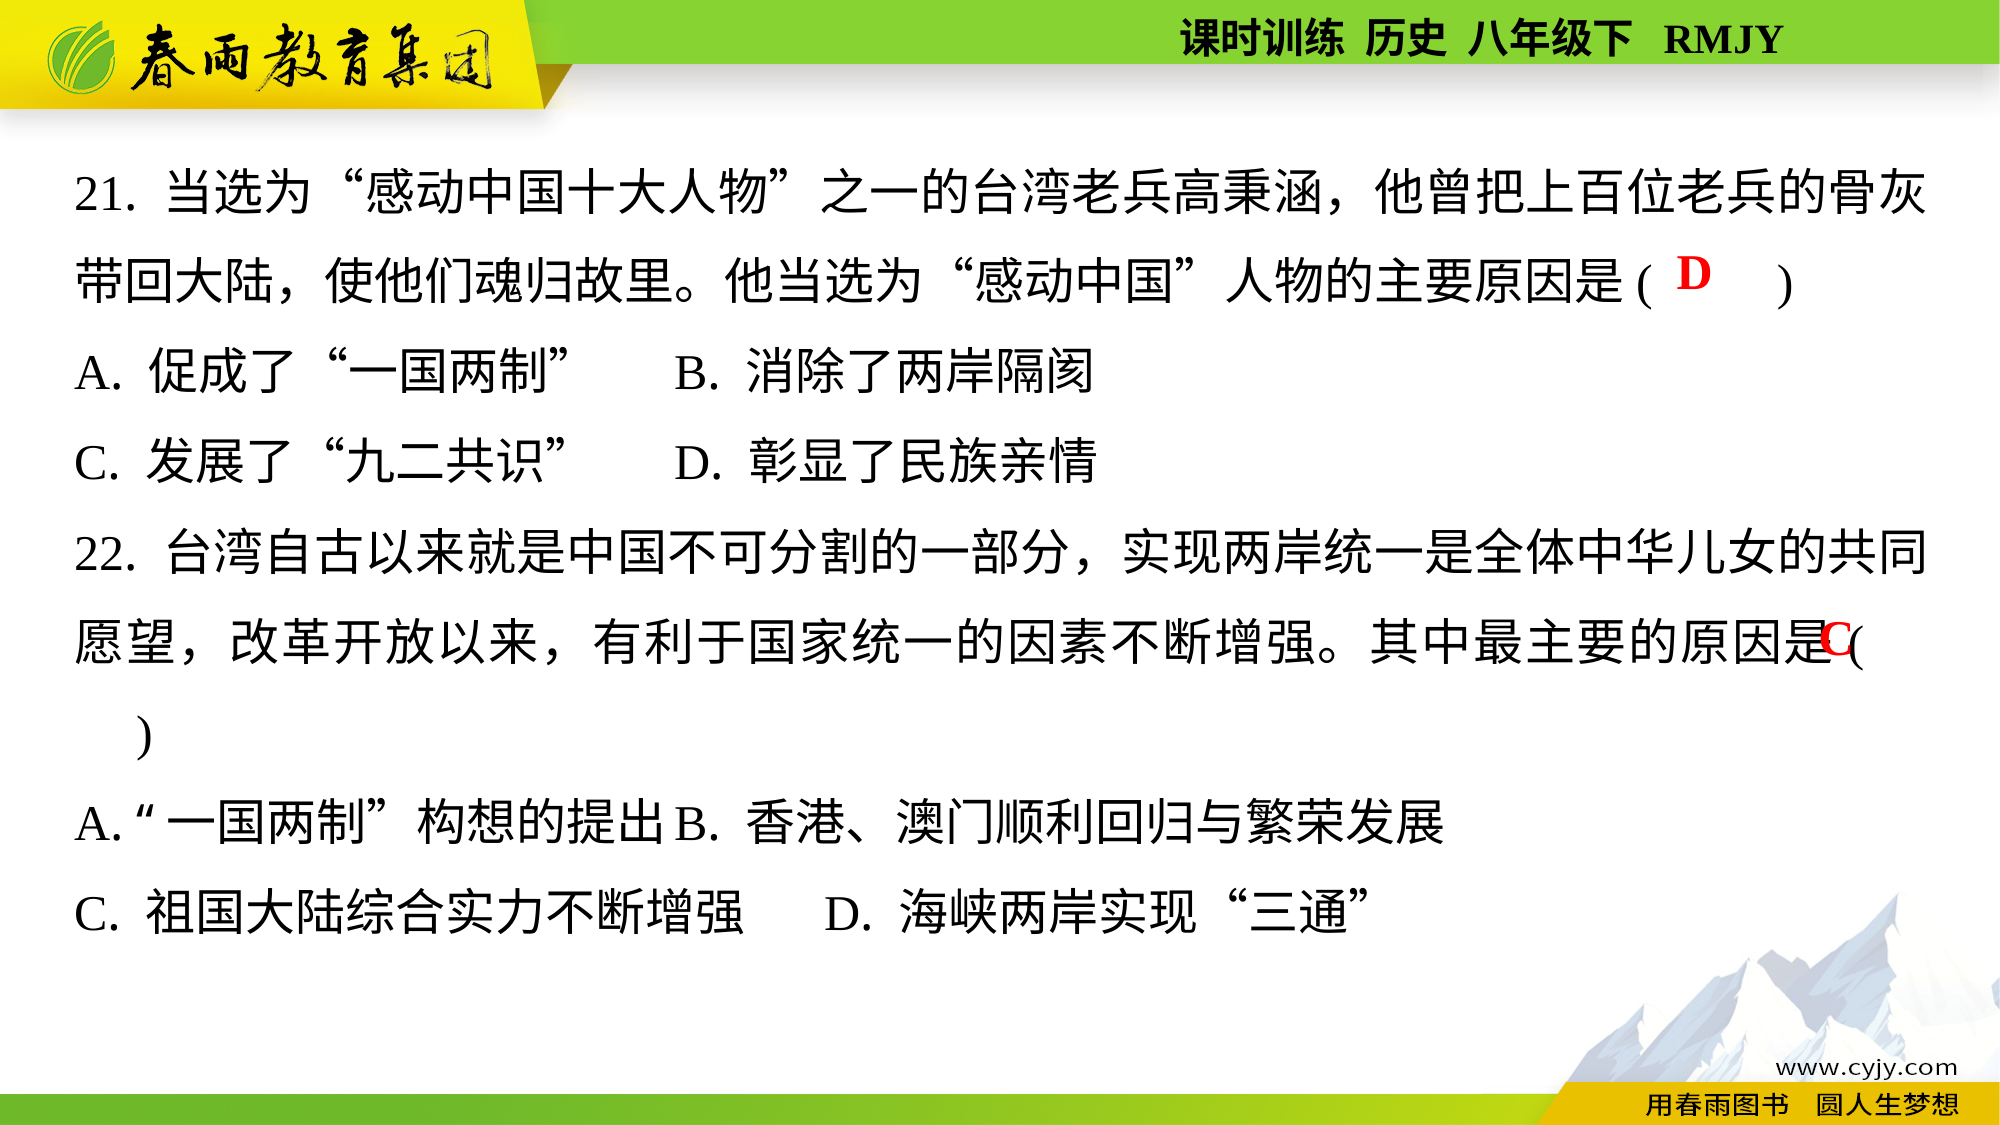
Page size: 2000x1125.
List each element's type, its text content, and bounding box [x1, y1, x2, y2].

picture [0, 0, 2000, 1125]
text_box D [1661, 231, 1728, 307]
list 21. 当选为“感动中国十大人物”之一的台湾老兵高秉涵，他曾把上百位老兵的骨灰带回大陆，使他们魂归故里。他当选为“感动中国”人物的主要原因是( ) A. 促成了“一国两制” B. 消除了两岸隔阂 C. 发展了“九二共识” D. 彰显了民族亲情 22. 台湾自古以来就是中国不可分割的一部分，实现两岸统一是全体中华儿女的共同愿望，改革开放以来，有利于国家统一的因素不断增强。其中最主要的原因是( ) A. “一国两制”构想的提出 B. 香港、澳门顺利回归与繁荣发展 C. 祖国大陆综合实力不断增强 D. 海峡两岸实现“三通” [59, 122, 1944, 865]
text_box C [1803, 597, 1870, 673]
